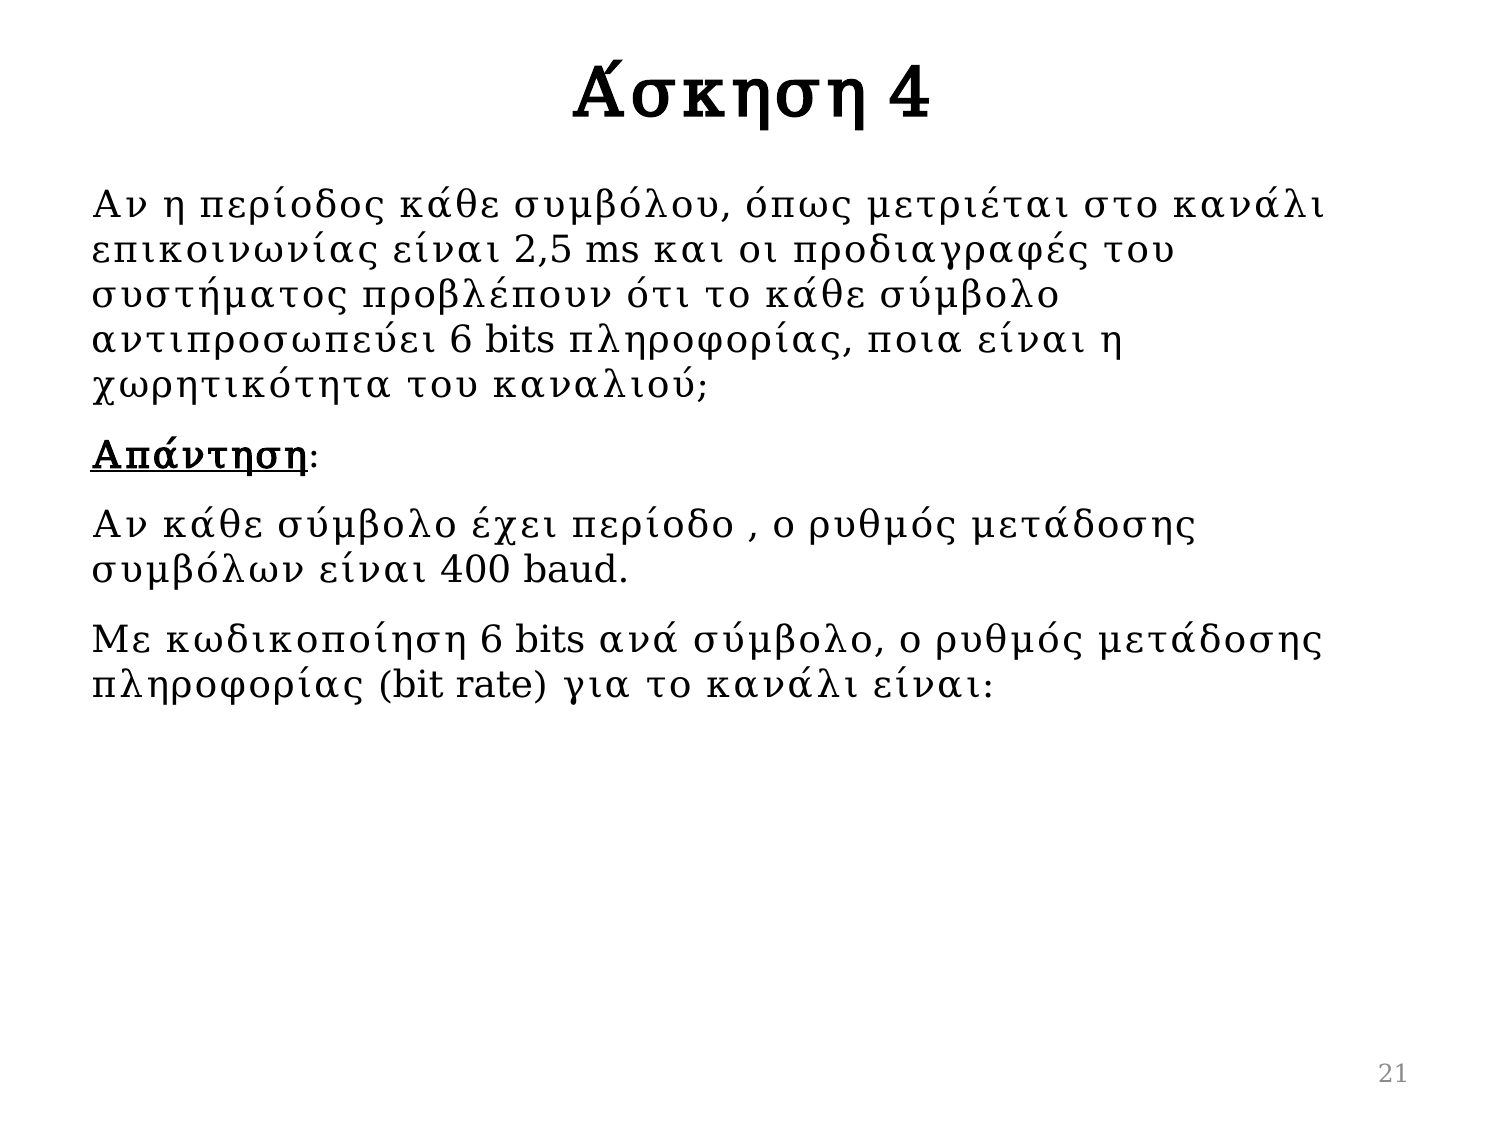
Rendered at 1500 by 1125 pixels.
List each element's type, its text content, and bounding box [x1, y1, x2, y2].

title Άσκηση 4 [75, 19, 1425, 159]
slide_number 21 [1222, 1042, 1425, 1103]
